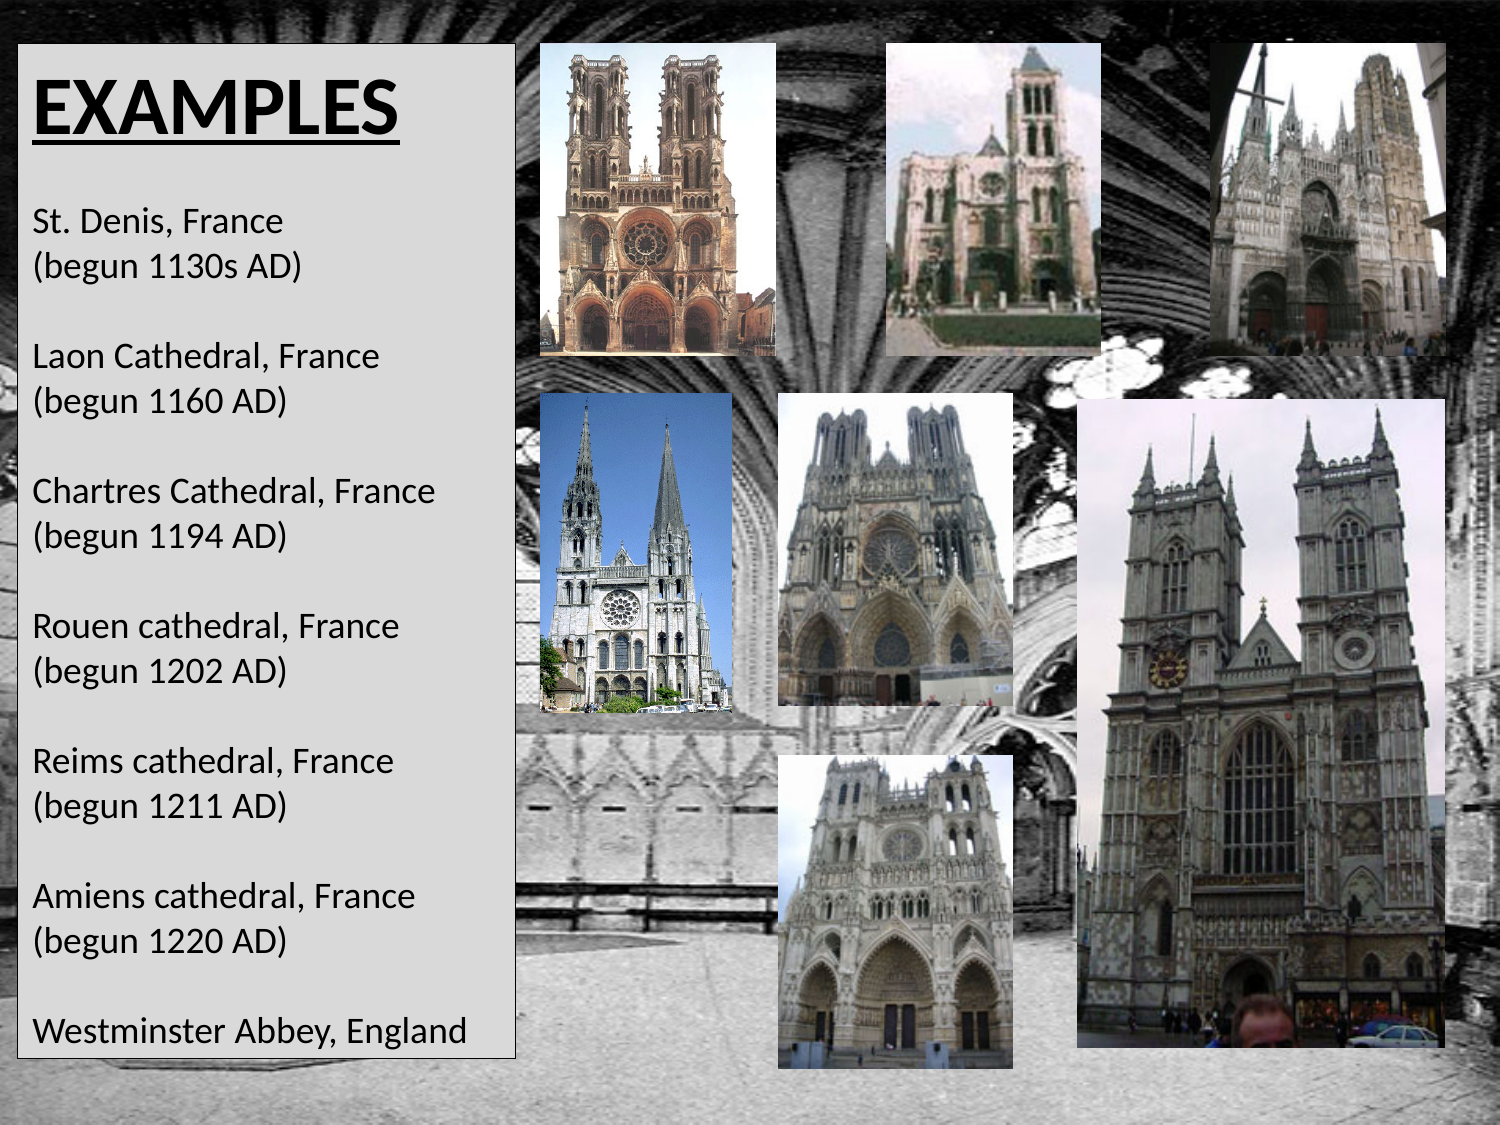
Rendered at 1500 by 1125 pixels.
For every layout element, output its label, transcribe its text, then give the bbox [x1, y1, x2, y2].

text_box EXAMPLES St. Denis, France (begun 1130s AD) Laon Cathedral, France (begun 1160 AD) Chartres Cathedral, France (begun 1194 AD) Rouen cathedral, France (begun 1202 AD) Reims cathedral, France (begun 1211 AD) Amiens cathedral, France (begun 1220 AD) Westminster Abbey, England [17, 43, 516, 1059]
picture [0, 0, 1500, 1125]
